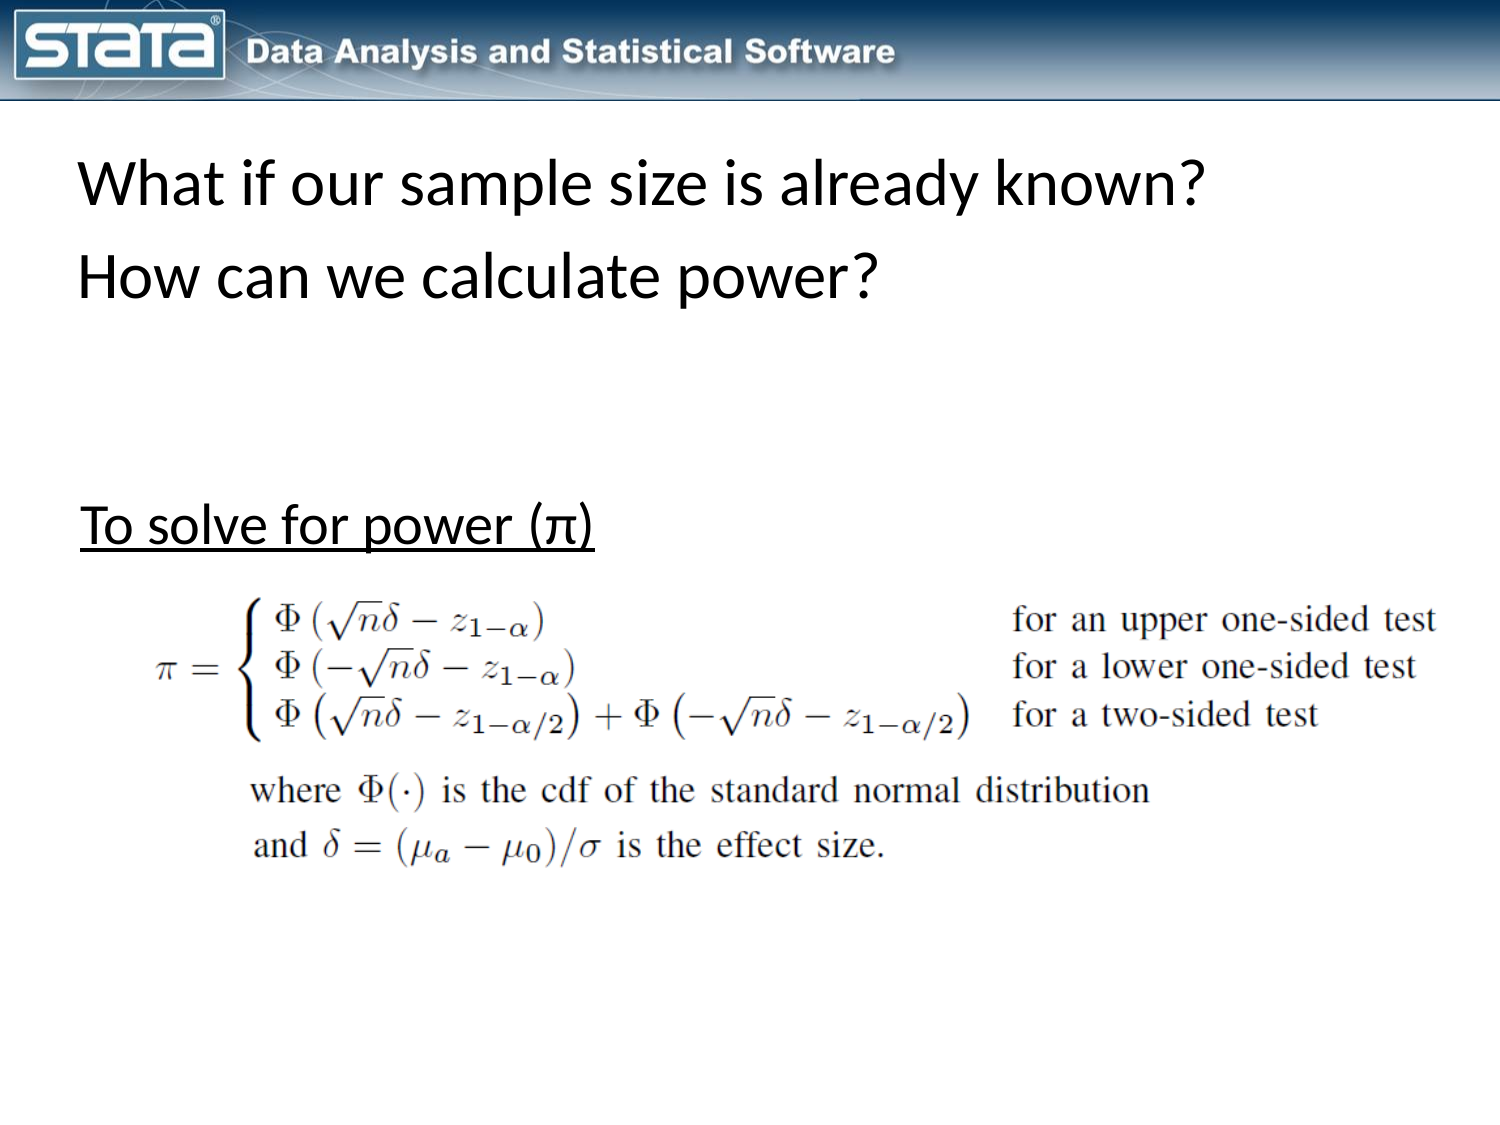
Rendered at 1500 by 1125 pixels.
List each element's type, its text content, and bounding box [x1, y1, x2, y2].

picture [0, 0, 1500, 102]
picture [149, 586, 1453, 874]
list What if our sample size is already known? How can we calculate power? [62, 131, 1413, 344]
text_box To solve for power (π) [65, 478, 611, 564]
